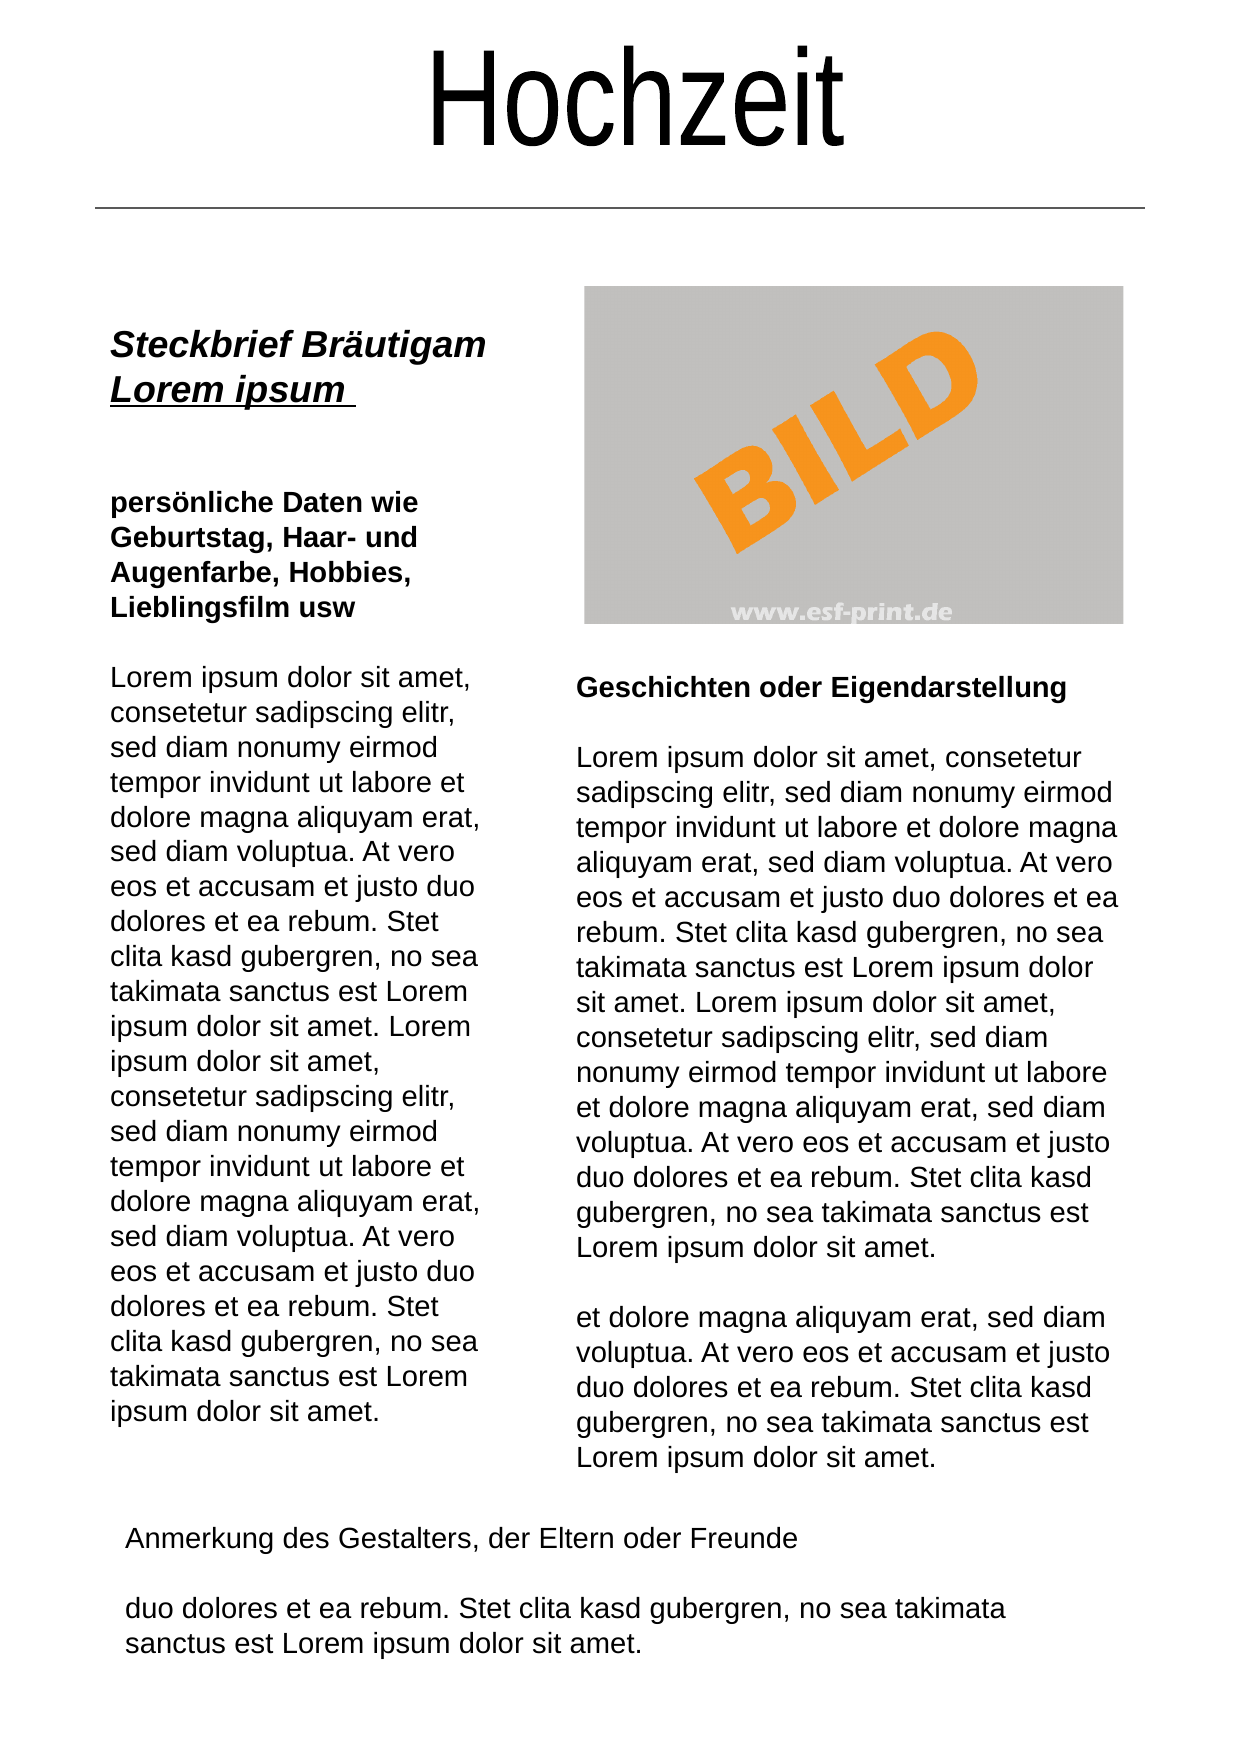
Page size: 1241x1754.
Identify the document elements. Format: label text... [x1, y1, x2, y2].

text_box Anmerkung des Gestalters, der Eltern oder Freunde duo dolores et ea rebum. Stet clita kasd gubergren, no sea takimata sanctus est Lorem ipsum dolor sit amet. [110, 1504, 1111, 1684]
text_box Steckbrief Bräutigam Lorem ipsum [95, 304, 504, 468]
text_box Geschichten oder Eigendarstellung Lorem ipsum dolor sit amet, consetetur sadipscing elitr, sed diam nonumy eirmod tempor invidunt ut labore et dolore magna aliquyam erat, sed diam voluptua. At vero eos et accusam et justo duo dolores et ea rebum. Stet clita kasd gubergren, no sea takimata sanctus est Lorem ipsum dolor sit amet. Lorem ipsum dolor sit amet, consetetur sadipscing elitr, sed diam nonumy eirmod tempor invidunt ut labore et dolore magna aliquyam erat, sed diam voluptua. At vero eos et accusam et justo duo dolores et ea rebum. Stet clita kasd gubergren, no sea takimata sanctus est Lorem ipsum dolor sit amet. et dolore magna aliquyam erat, sed diam voluptua. At vero eos et accusam et justo duo dolores et ea rebum. Stet clita kasd gubergren, no sea takimata sanctus est Lorem ipsum dolor sit amet. [561, 653, 1147, 1545]
picture [584, 285, 1124, 624]
text_box persönliche Daten wie Geburtstag, Haar- und Augenfarbe, Hobbies, Lieblingsfilm usw Lorem ipsum dolor sit amet, consetetur sadipscing elitr, sed diam nonumy eirmod tempor invidunt ut labore et dolore magna aliquyam erat, sed diam voluptua. At vero eos et accusam et justo duo dolores et ea rebum. Stet clita kasd gubergren, no sea takimata sanctus est Lorem ipsum dolor sit amet. Lorem ipsum dolor sit amet, consetetur sadipscing elitr, sed diam nonumy eirmod tempor invidunt ut labore et dolore magna aliquyam erat, sed diam voluptua. At vero eos et accusam et justo duo dolores et ea rebum. Stet clita kasd gubergren, no sea takimata sanctus est Lorem ipsum dolor sit amet. [95, 468, 504, 1451]
